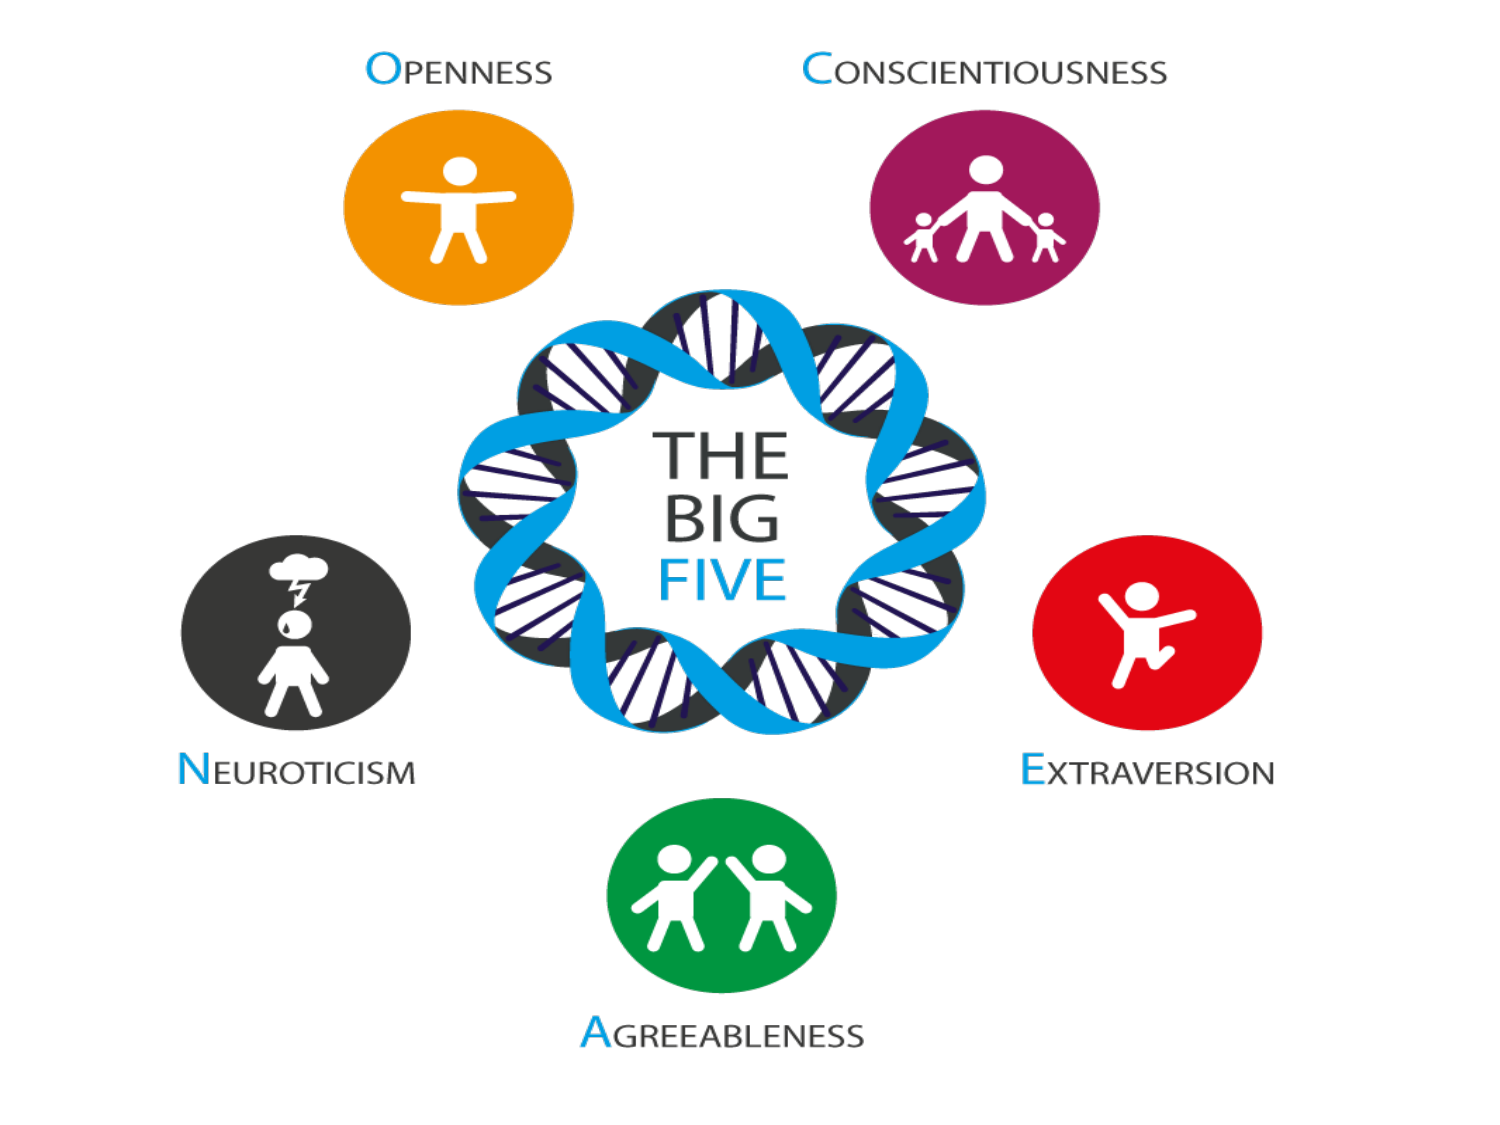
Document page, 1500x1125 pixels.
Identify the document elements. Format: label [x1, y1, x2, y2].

picture [162, 49, 1301, 1060]
